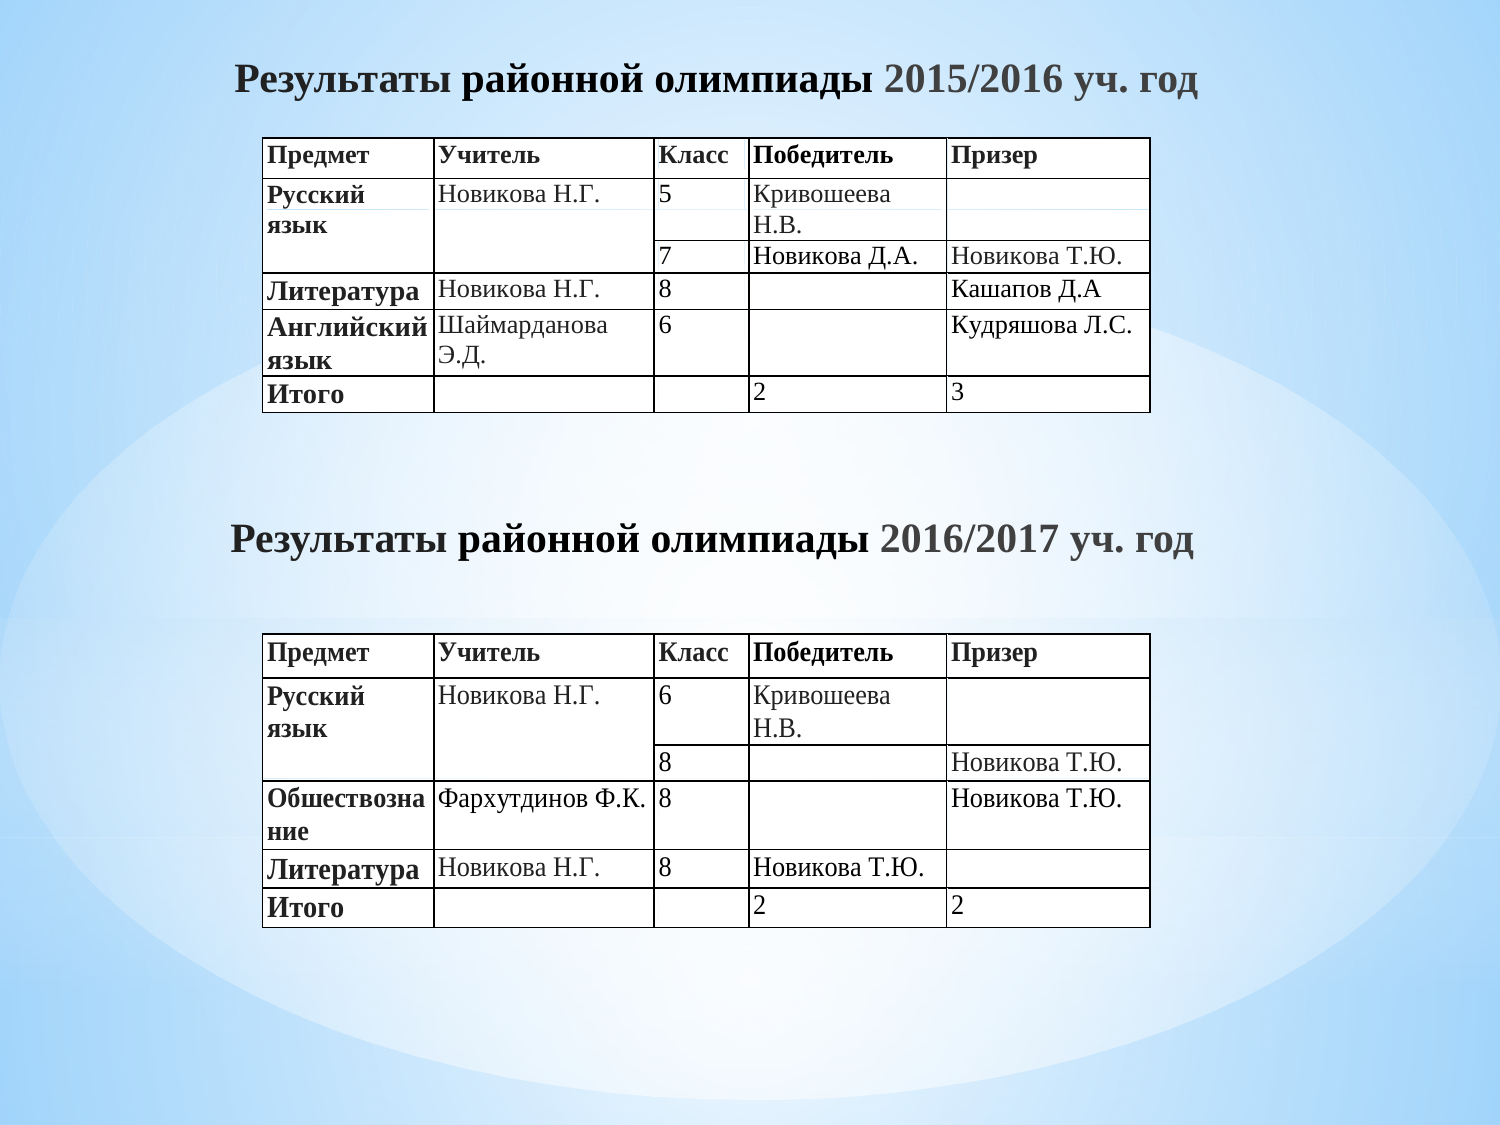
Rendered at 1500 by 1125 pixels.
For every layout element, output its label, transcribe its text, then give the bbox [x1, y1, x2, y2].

text_box Результаты районной олимпиады 2016/2017 уч. год [182, 503, 1235, 569]
list Результаты районной олимпиады 2015/2016 уч. год [187, 42, 1238, 114]
picture [257, 136, 1294, 469]
picture [257, 633, 1294, 988]
